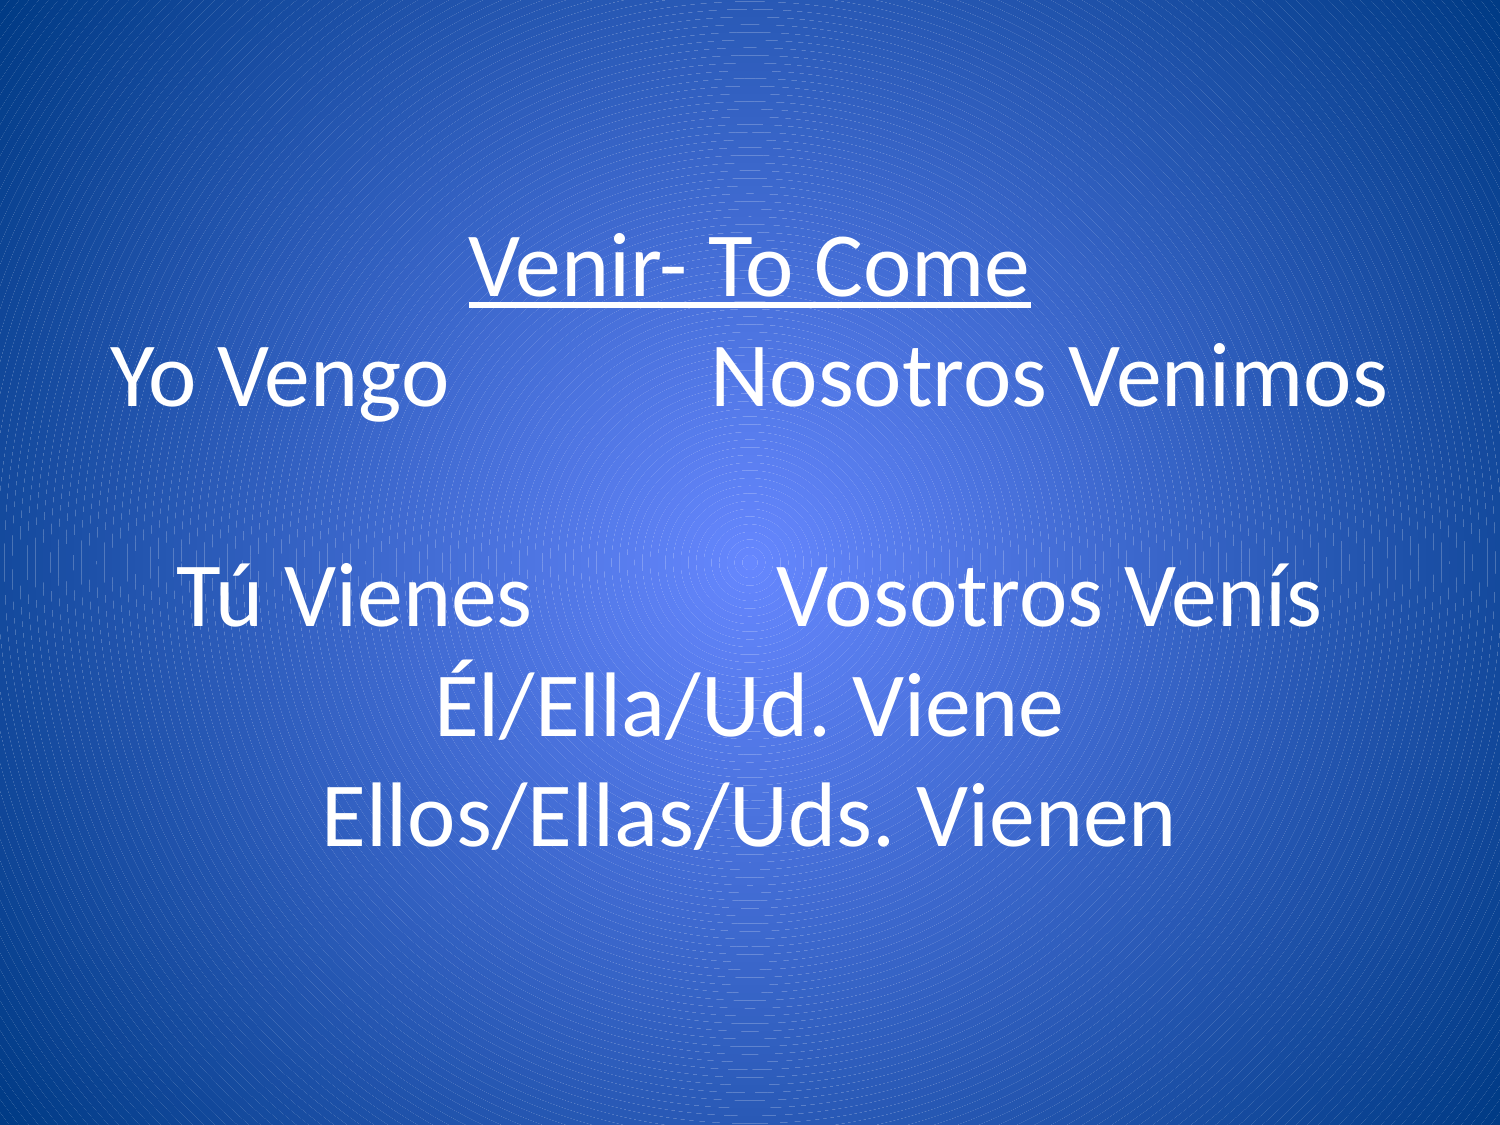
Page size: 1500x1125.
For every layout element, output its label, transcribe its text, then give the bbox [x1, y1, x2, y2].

title Venir- To Come Yo Vengo Nosotros Venimos Tú Vienes Vosotros Venís Él/Ella/Ud. Viene Ellos/Ellas/Uds. Vienen [75, 45, 1425, 1024]
